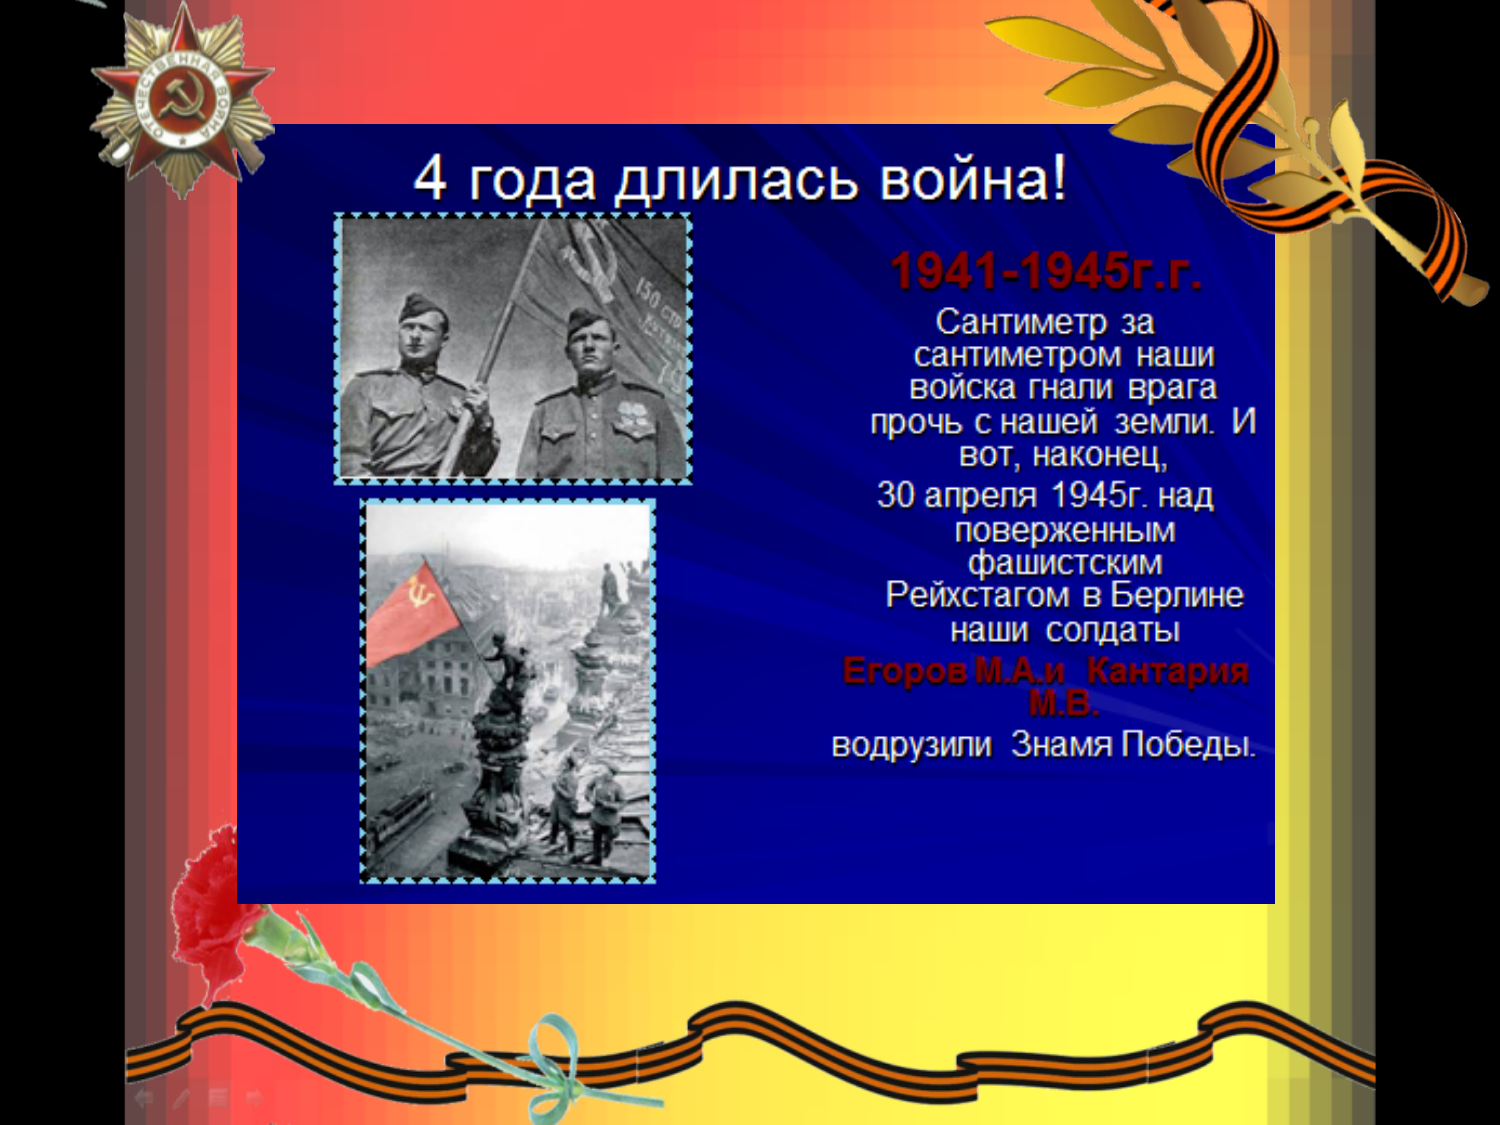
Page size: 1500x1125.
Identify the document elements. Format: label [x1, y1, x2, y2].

list [237, 124, 1276, 904]
picture [0, 0, 1500, 1125]
